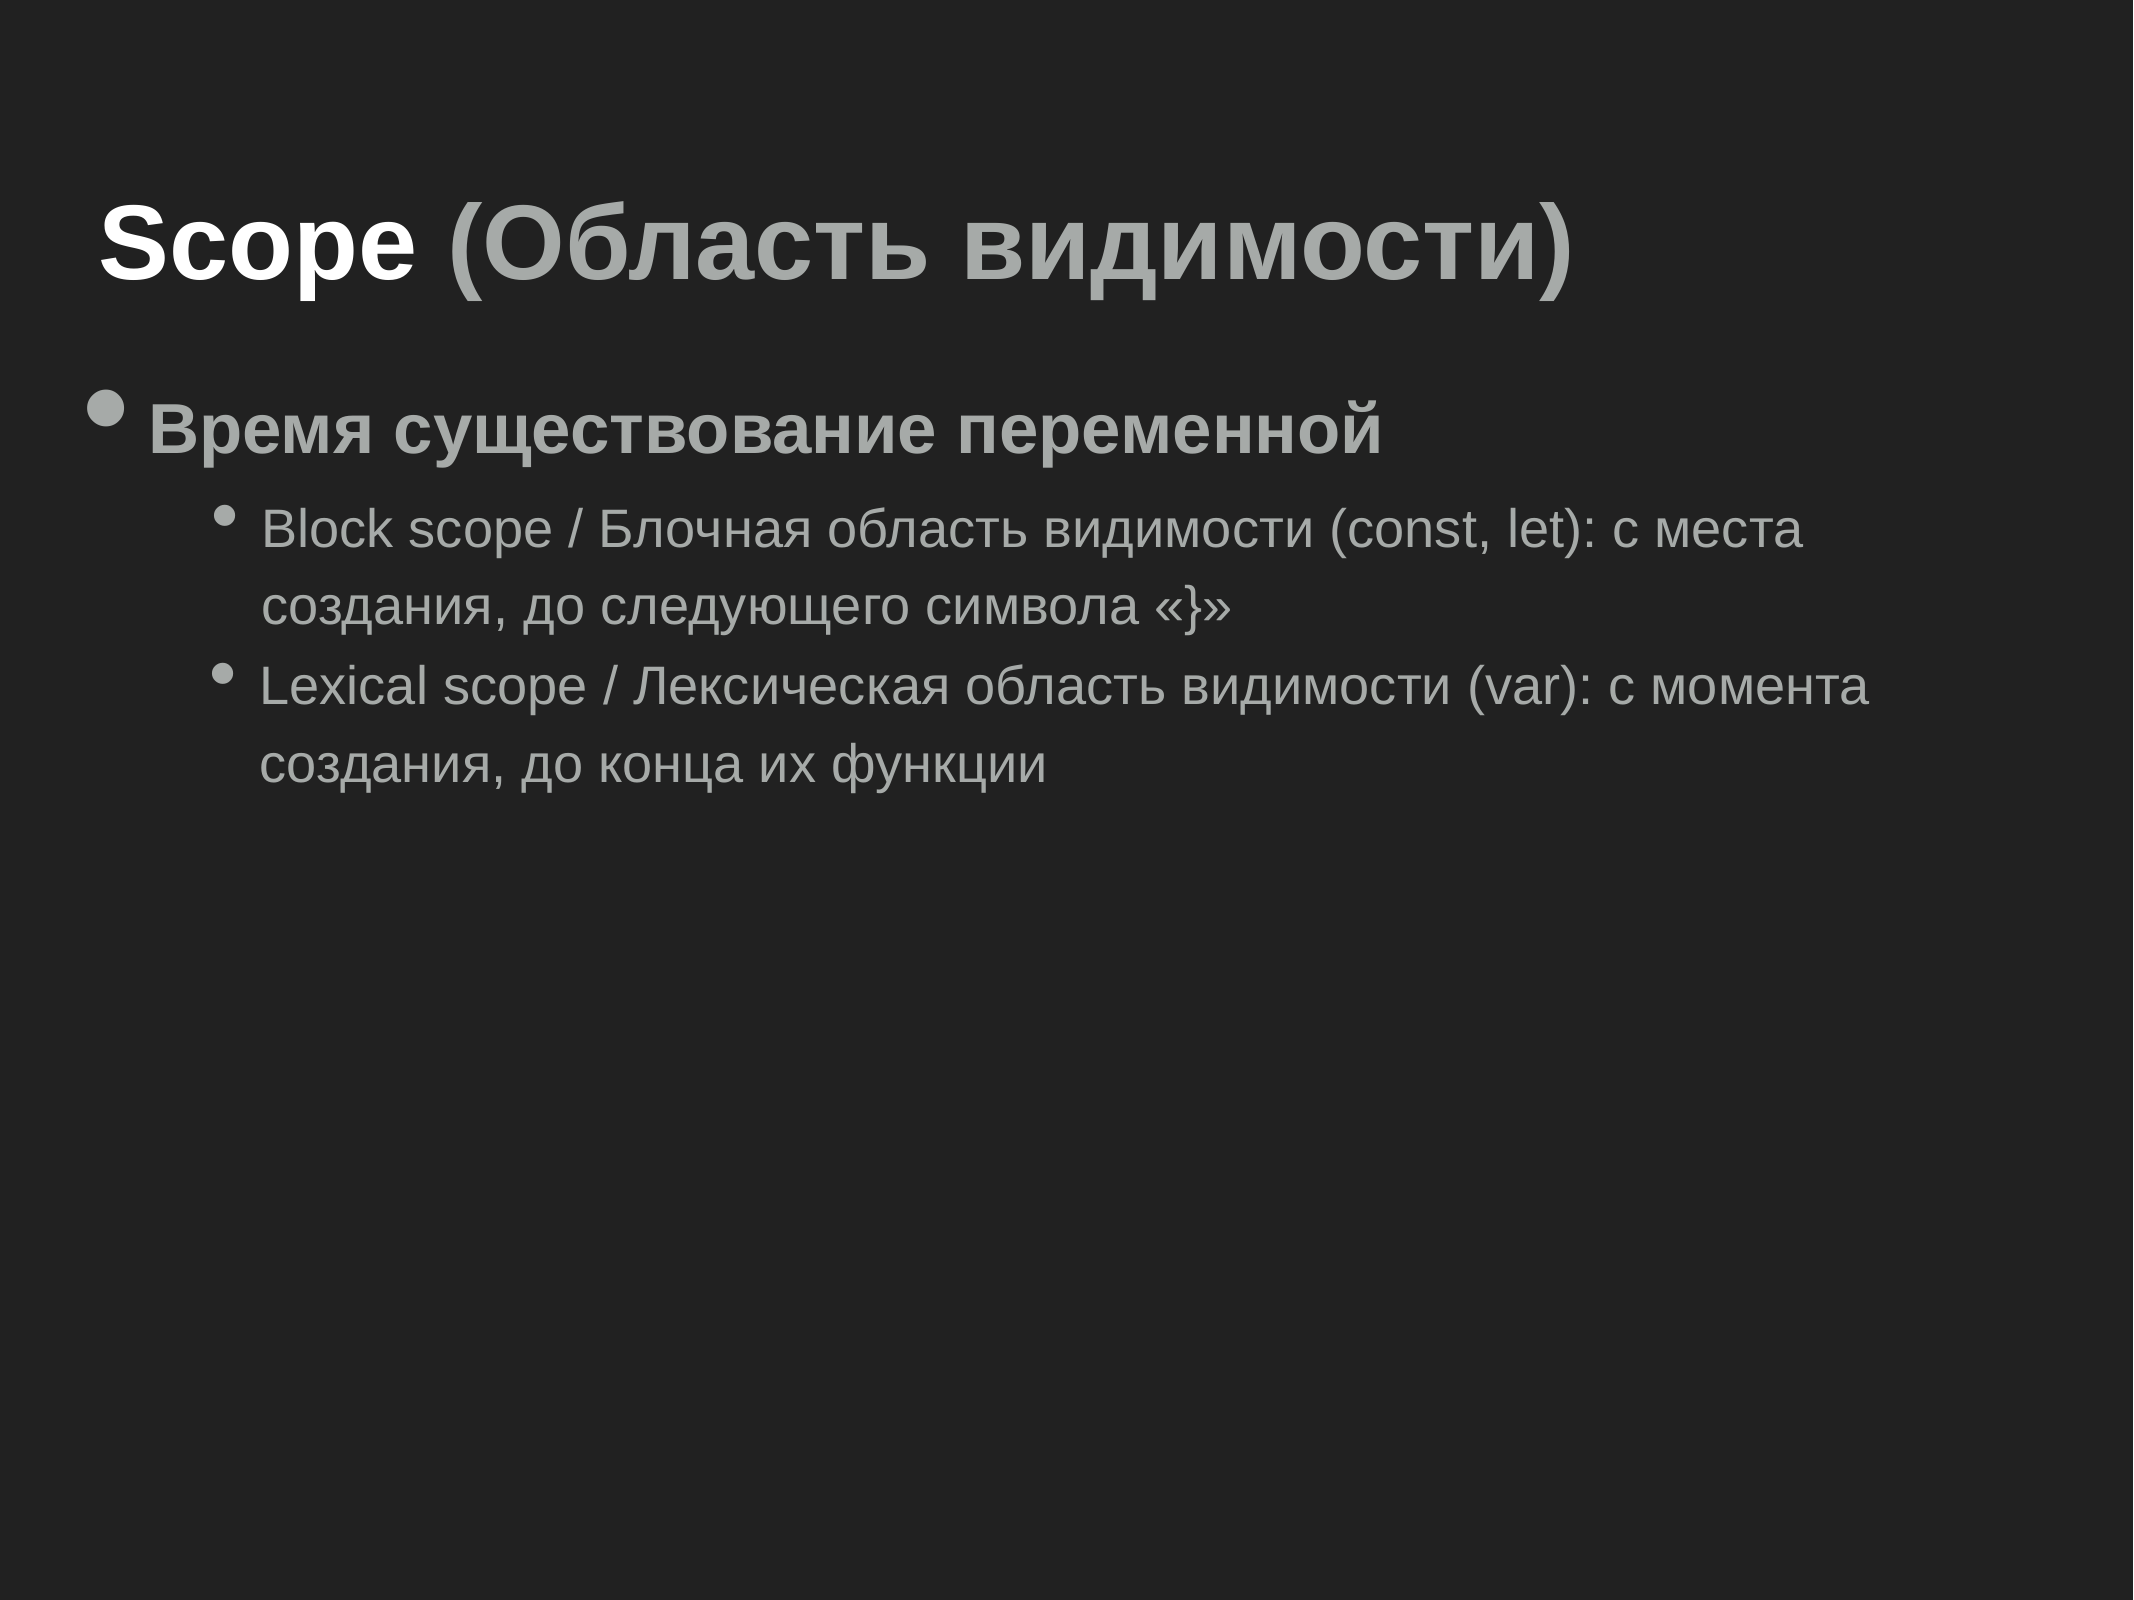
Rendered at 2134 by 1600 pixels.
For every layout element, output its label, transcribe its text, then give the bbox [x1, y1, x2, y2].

text_box Время существование переменной [74, 374, 1801, 476]
text_box Scope (Область видимости) [90, 165, 1585, 310]
text_box Lexical scope / Лексическая область видимости (var): с момента создания, до конца их функции [201, 629, 2032, 802]
text_box Block scope / Блочная область видимости (const, let): с места создания, до следующего символа «}» [202, 471, 2030, 645]
